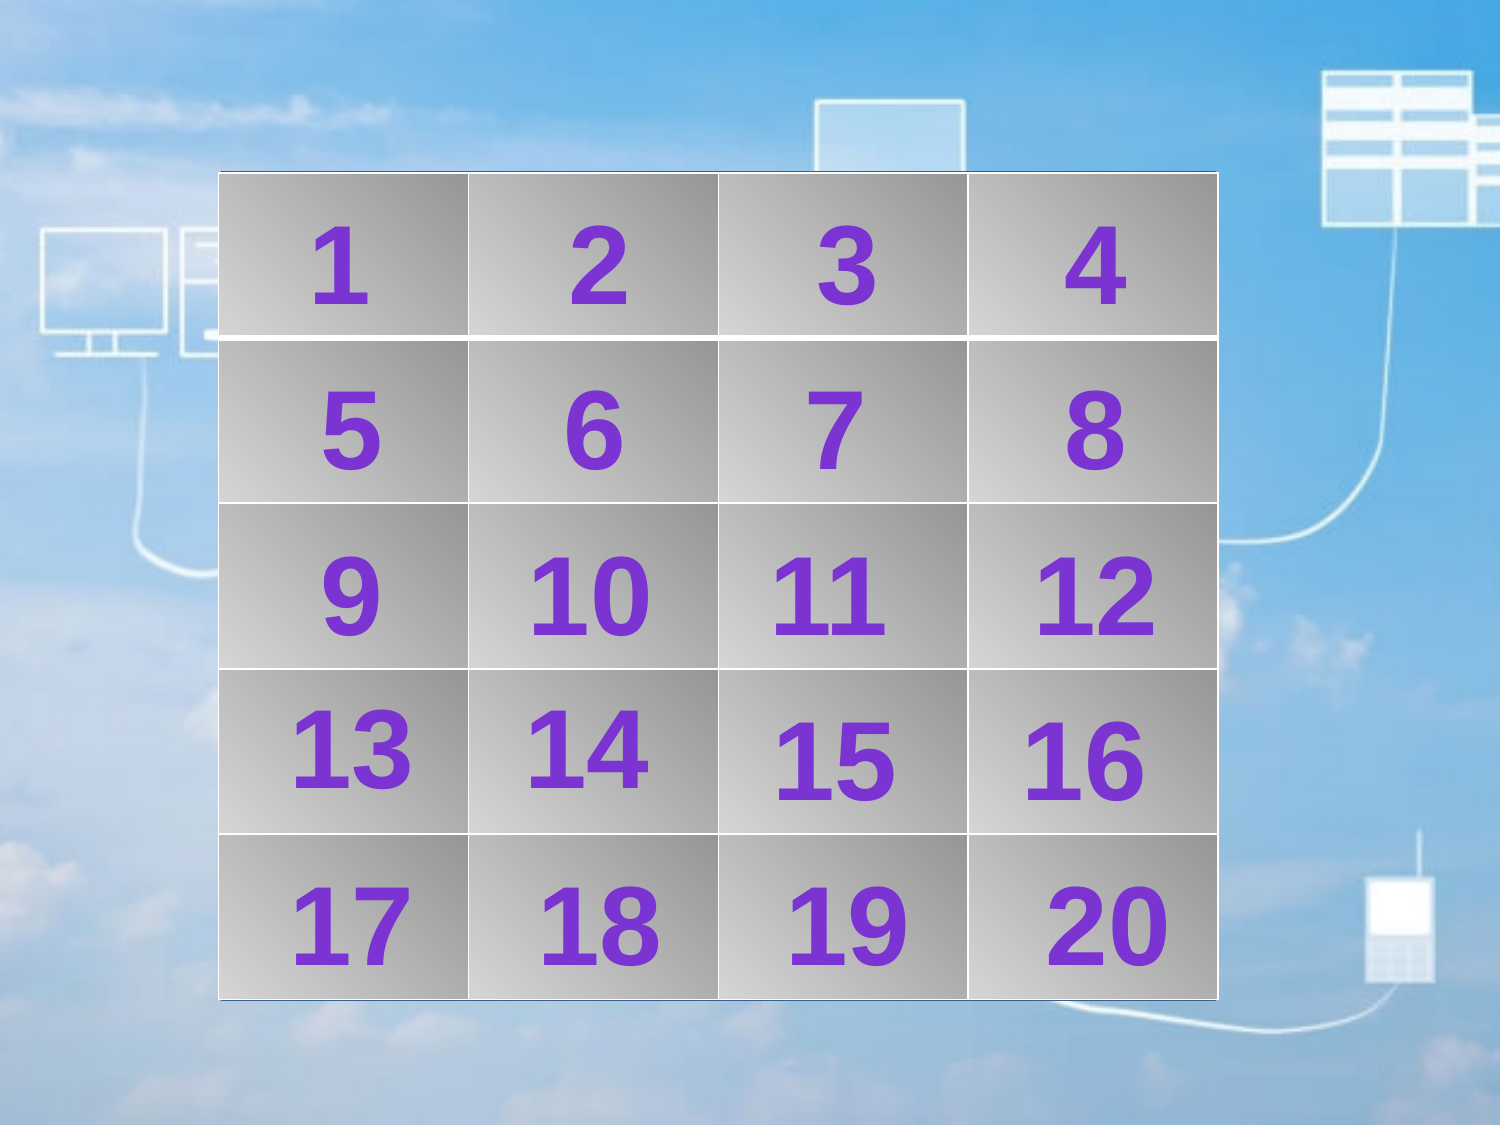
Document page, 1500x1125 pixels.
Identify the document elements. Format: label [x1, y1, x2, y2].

text_box [222, 172, 468, 337]
text_box [222, 511, 464, 668]
text_box [967, 172, 1215, 339]
text_box [966, 676, 1215, 833]
text_box [222, 842, 464, 1000]
text_box [723, 512, 961, 669]
picture [0, 0, 1500, 1125]
text_box [723, 843, 961, 1000]
text_box [222, 668, 471, 835]
text_box [718, 172, 967, 339]
text_box [723, 347, 961, 504]
text_box [475, 677, 713, 832]
text_box [222, 337, 464, 504]
text_box [469, 172, 717, 337]
text_box [966, 833, 1215, 1000]
text_box [718, 677, 961, 835]
text_box [469, 503, 719, 669]
text_box [966, 503, 1215, 669]
text_box [966, 346, 1215, 502]
text_box [469, 337, 719, 502]
text_box [469, 833, 719, 1000]
